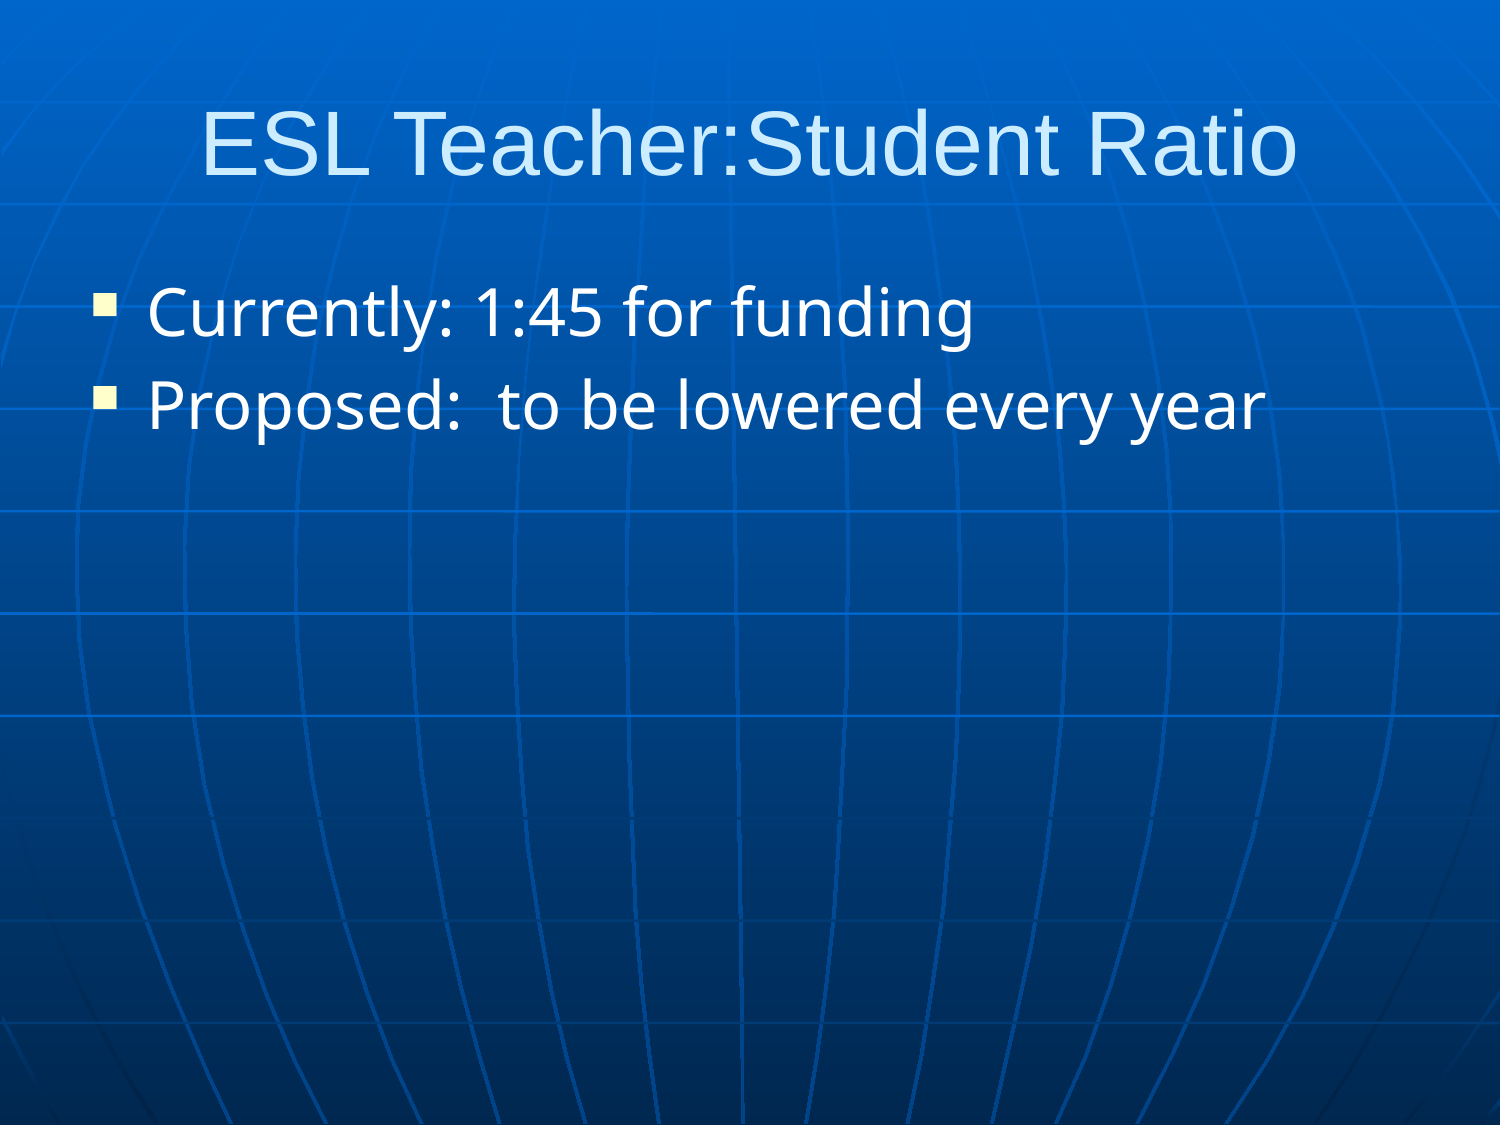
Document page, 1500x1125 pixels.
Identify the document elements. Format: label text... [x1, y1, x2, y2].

list Currently: 1:45 for funding Proposed: to be lowered every year [75, 262, 1425, 1006]
title ESL Teacher:Student Ratio [75, 45, 1425, 233]
